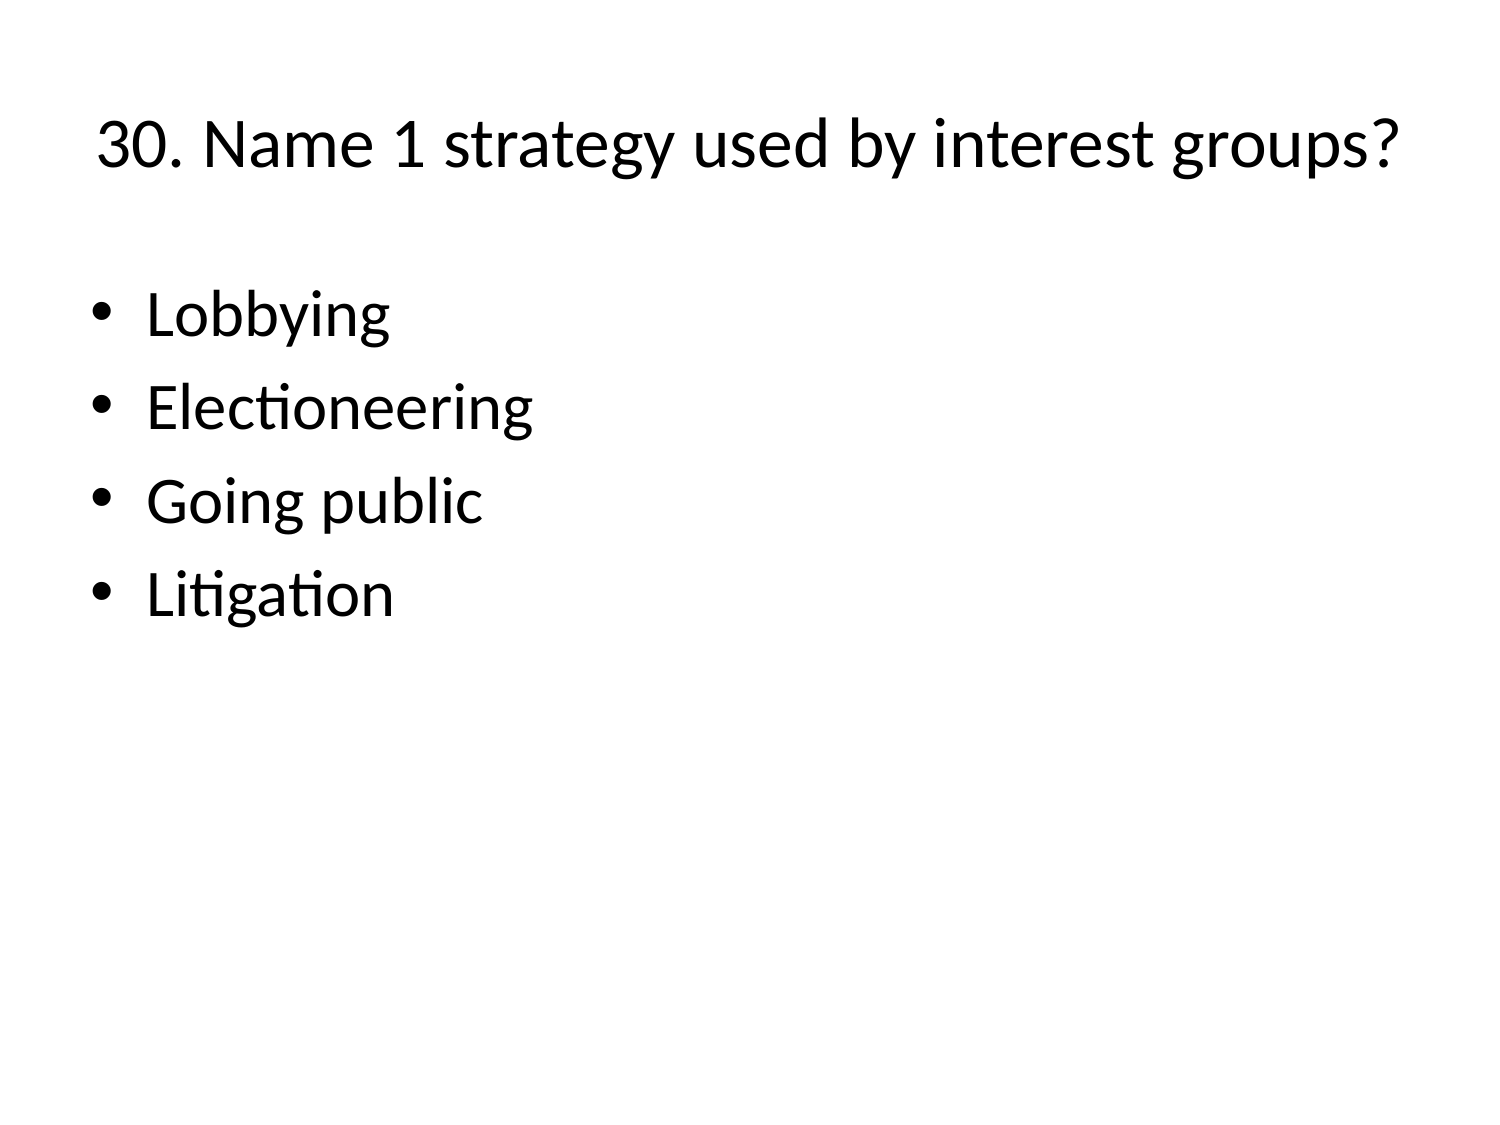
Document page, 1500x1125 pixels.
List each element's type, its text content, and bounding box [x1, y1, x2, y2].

title 30. Name 1 strategy used by interest groups? [75, 45, 1425, 233]
list Lobbying Electioneering Going public Litigation [75, 262, 1425, 1005]
